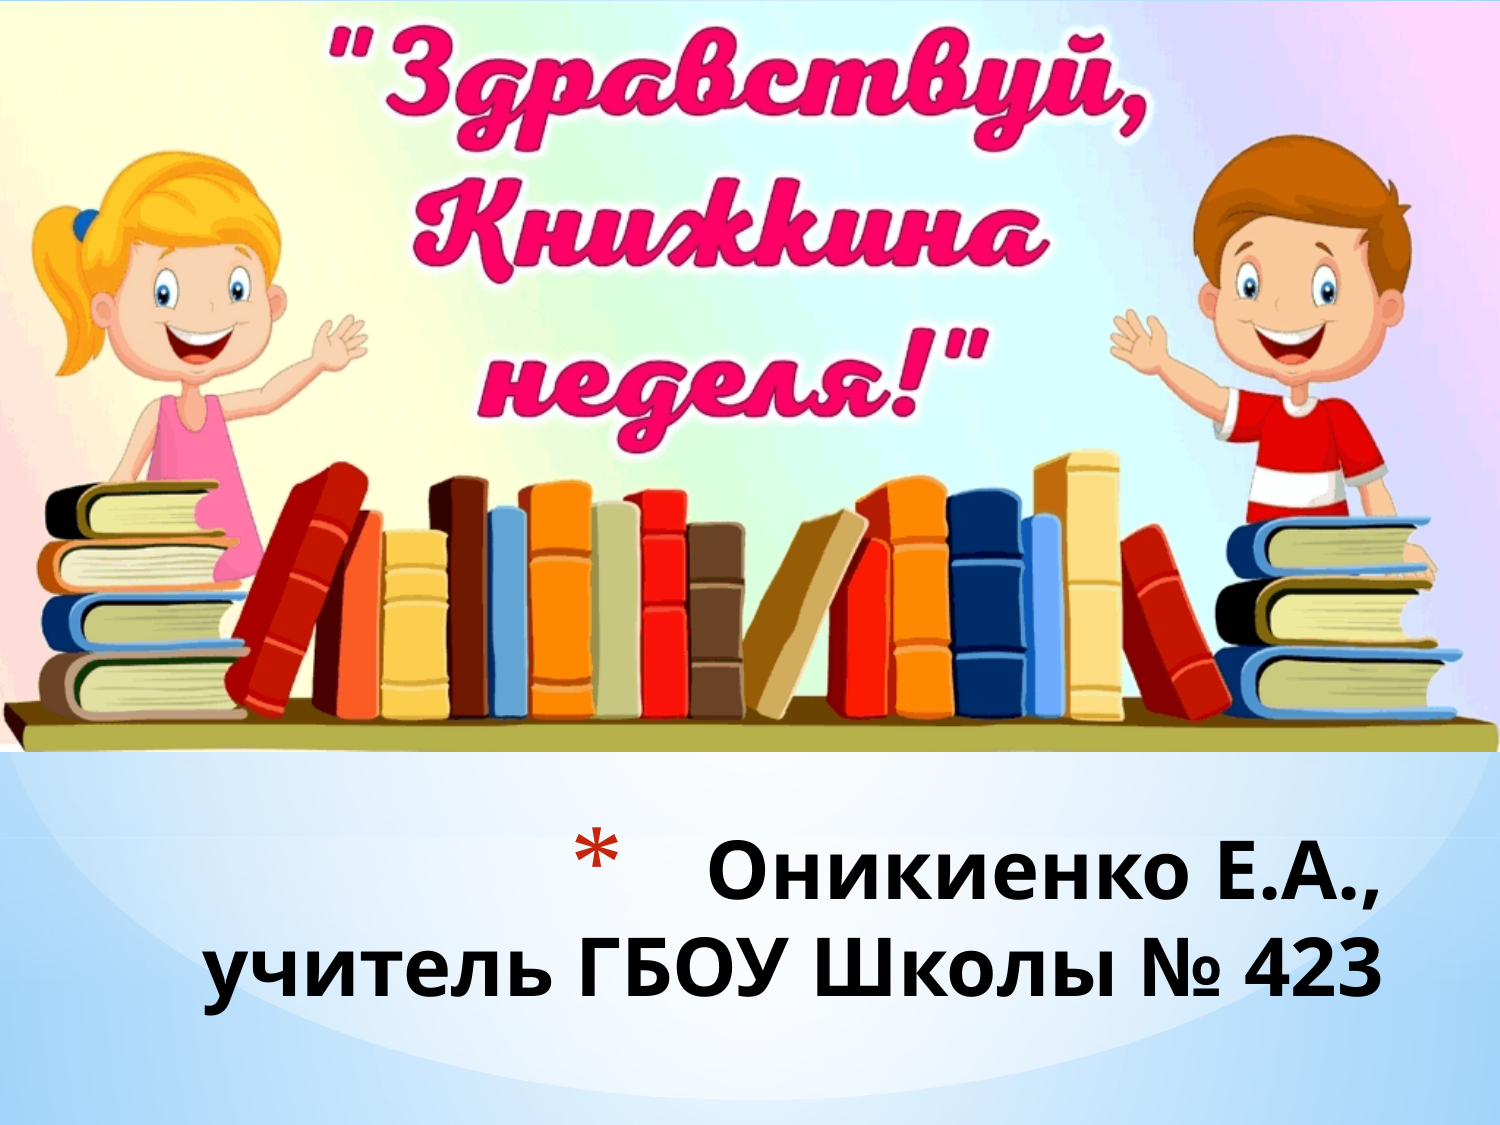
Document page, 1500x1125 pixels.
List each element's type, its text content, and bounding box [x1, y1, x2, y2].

picture [0, 0, 1500, 752]
title Оникиенко Е.А., учитель ГБОУ Школы № 423 [123, 810, 1400, 1024]
